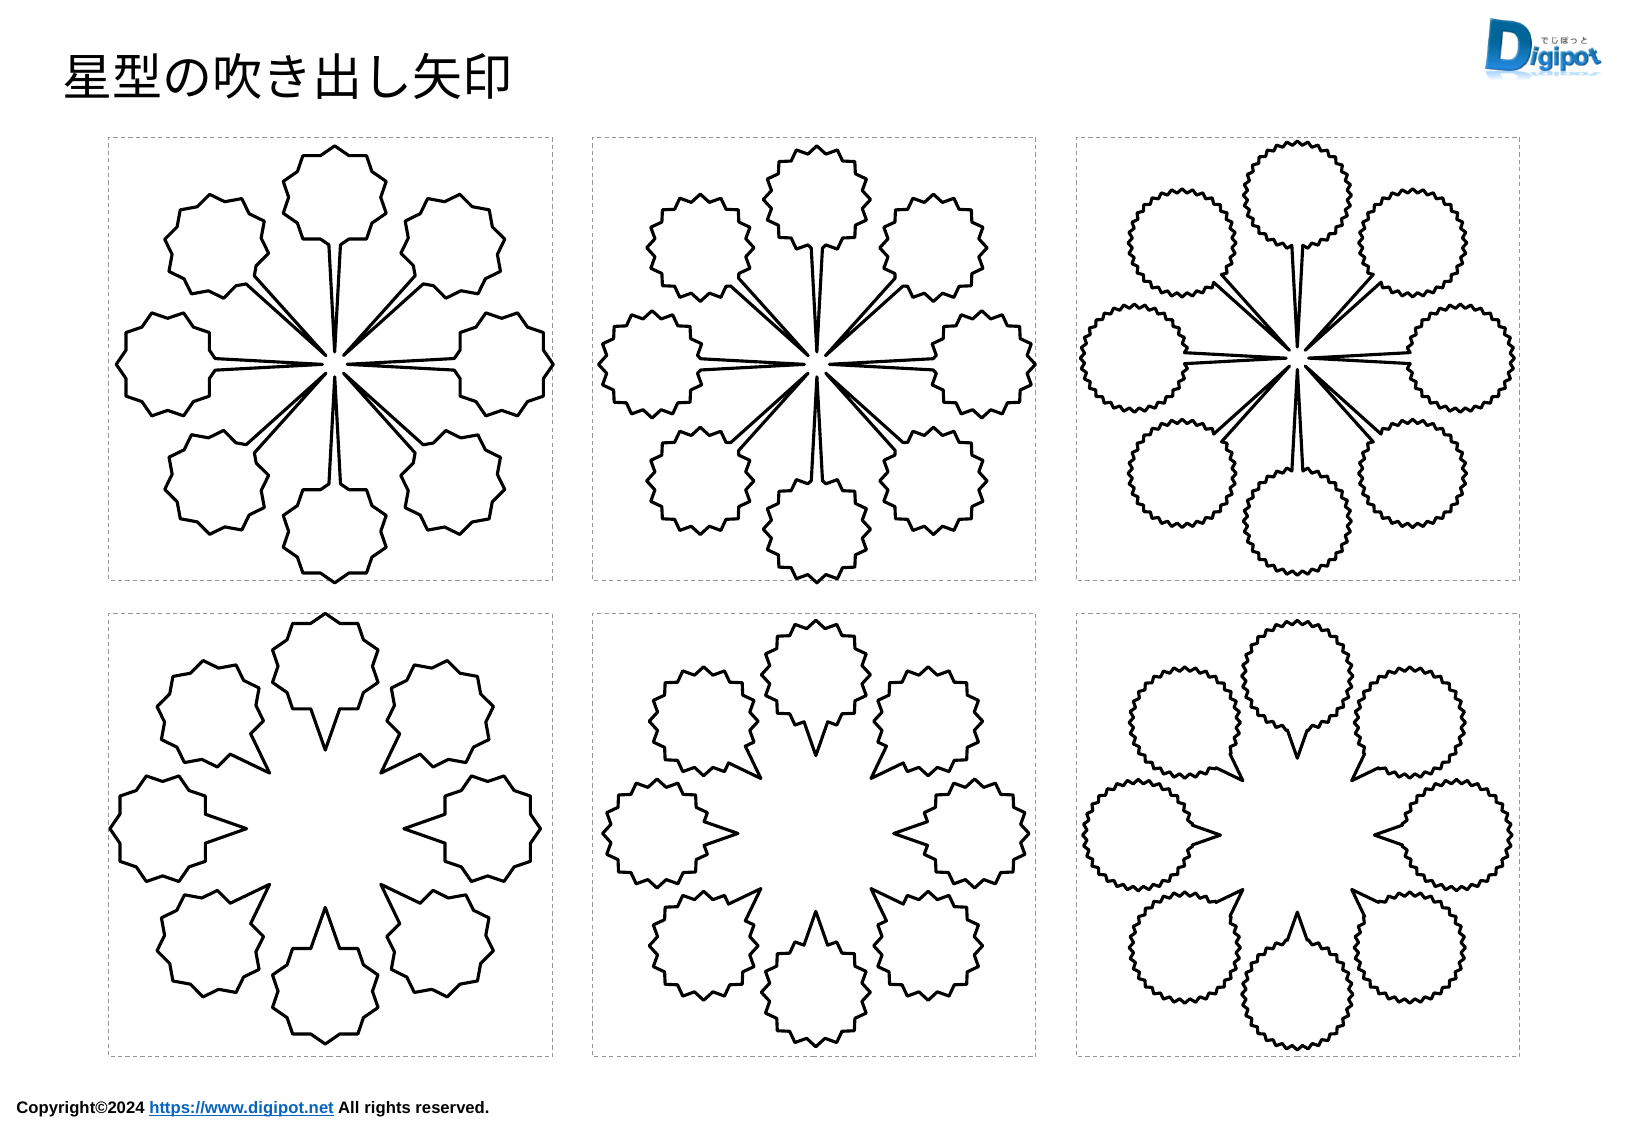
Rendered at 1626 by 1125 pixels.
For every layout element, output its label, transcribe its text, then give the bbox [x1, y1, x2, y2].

text_box [380, 660, 494, 774]
text_box [1241, 620, 1354, 759]
text_box [1080, 304, 1287, 413]
text_box [761, 620, 871, 756]
text_box [403, 775, 541, 882]
text_box [343, 194, 505, 356]
text_box [761, 911, 871, 1047]
text_box [347, 312, 554, 416]
text_box [272, 907, 379, 1045]
text_box [649, 888, 761, 1001]
text_box [157, 660, 270, 774]
text_box [646, 373, 809, 535]
text_box [164, 194, 326, 356]
text_box [164, 373, 327, 535]
text_box [283, 376, 387, 583]
text_box [598, 310, 805, 419]
text_box [646, 194, 809, 356]
text_box [825, 373, 988, 535]
text_box [1305, 188, 1467, 351]
text_box [116, 312, 323, 416]
text_box [1308, 304, 1515, 413]
text_box [380, 884, 494, 997]
text_box [1243, 369, 1352, 576]
text_box [283, 145, 387, 352]
text_box [109, 775, 247, 882]
text_box [893, 778, 1030, 889]
text_box [829, 310, 1036, 419]
text_box [1351, 889, 1466, 1004]
text_box [1082, 779, 1221, 891]
text_box [1305, 366, 1467, 528]
text_box [602, 778, 738, 889]
text_box [763, 376, 871, 583]
text_box 星型の吹き出し矢印 [47, 38, 528, 113]
text_box [871, 888, 983, 1001]
text_box [1129, 889, 1243, 1004]
text_box [825, 194, 988, 356]
picture [1485, 18, 1602, 82]
text_box [1129, 666, 1243, 781]
text_box [1351, 666, 1466, 781]
text_box [871, 666, 983, 779]
text_box [343, 373, 505, 535]
text_box [1241, 912, 1354, 1051]
text_box [1127, 188, 1290, 351]
text_box [1374, 779, 1513, 891]
text_box [763, 145, 871, 352]
text_box [1243, 141, 1352, 348]
text_box [649, 666, 761, 779]
text_box [272, 613, 379, 751]
text_box [1128, 366, 1290, 528]
text_box [157, 884, 270, 997]
